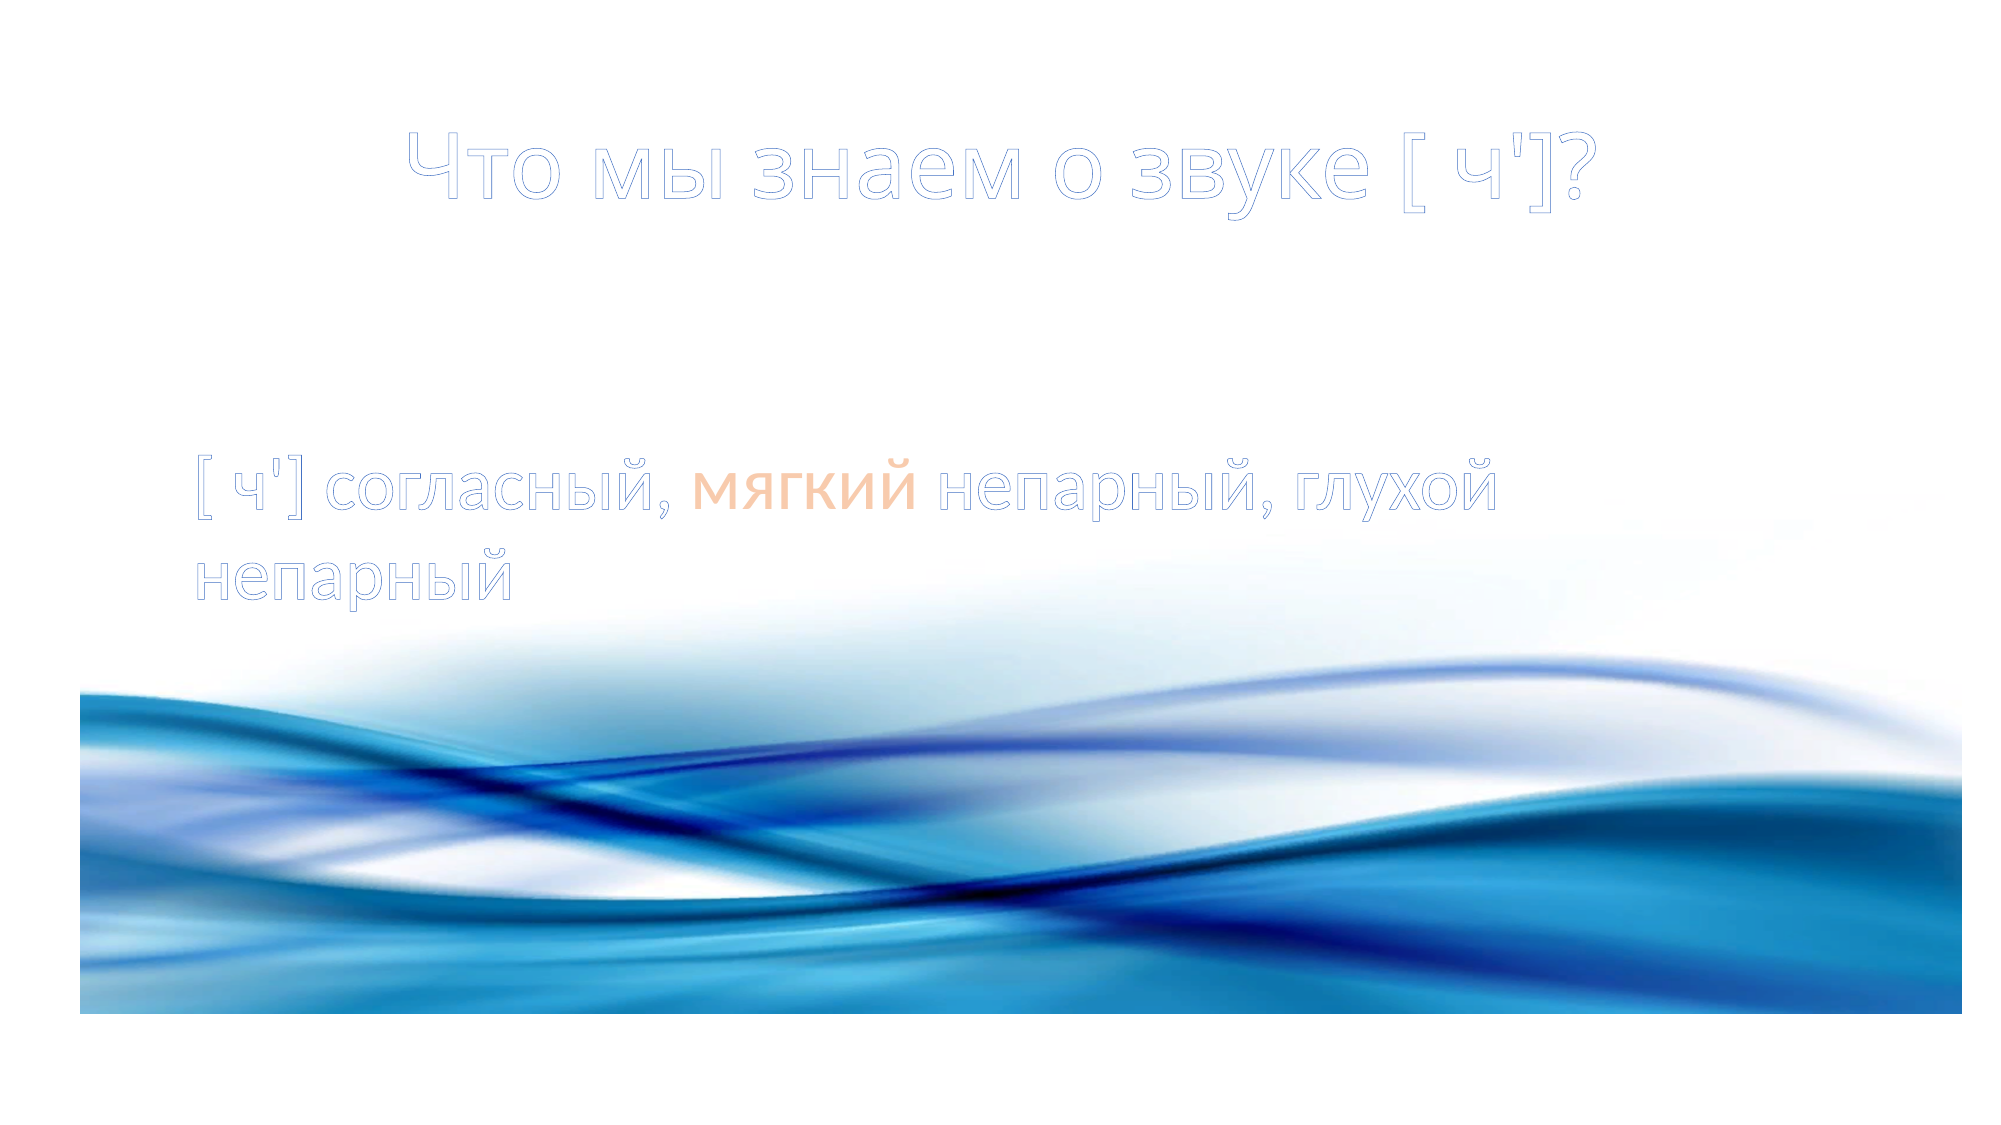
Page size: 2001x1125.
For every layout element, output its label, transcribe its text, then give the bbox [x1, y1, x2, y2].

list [79, 299, 1962, 1014]
title Что мы знаем о звуке [ ч']? [137, 59, 1863, 278]
